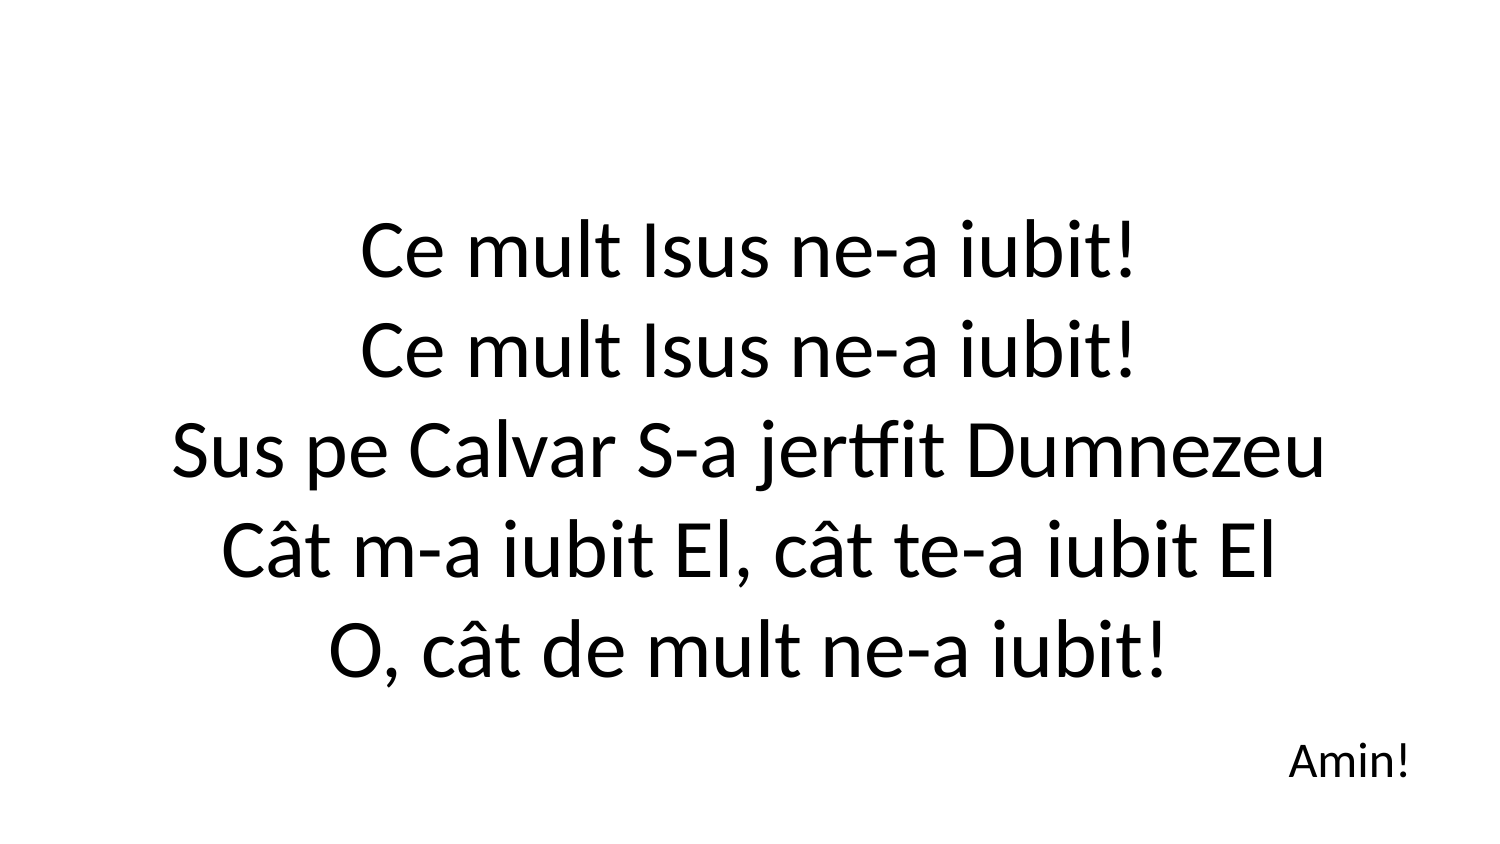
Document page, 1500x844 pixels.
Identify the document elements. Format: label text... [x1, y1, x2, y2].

text_box Ce mult Isus ne-a iubit! Ce mult Isus ne-a iubit! Sus pe Calvar S-a jertfit Dumnezeu Cât m-a iubit El, cât te-a iubit El O, cât de mult ne-a iubit! [156, 142, 1344, 702]
text_box Amin! [1273, 674, 1427, 795]
